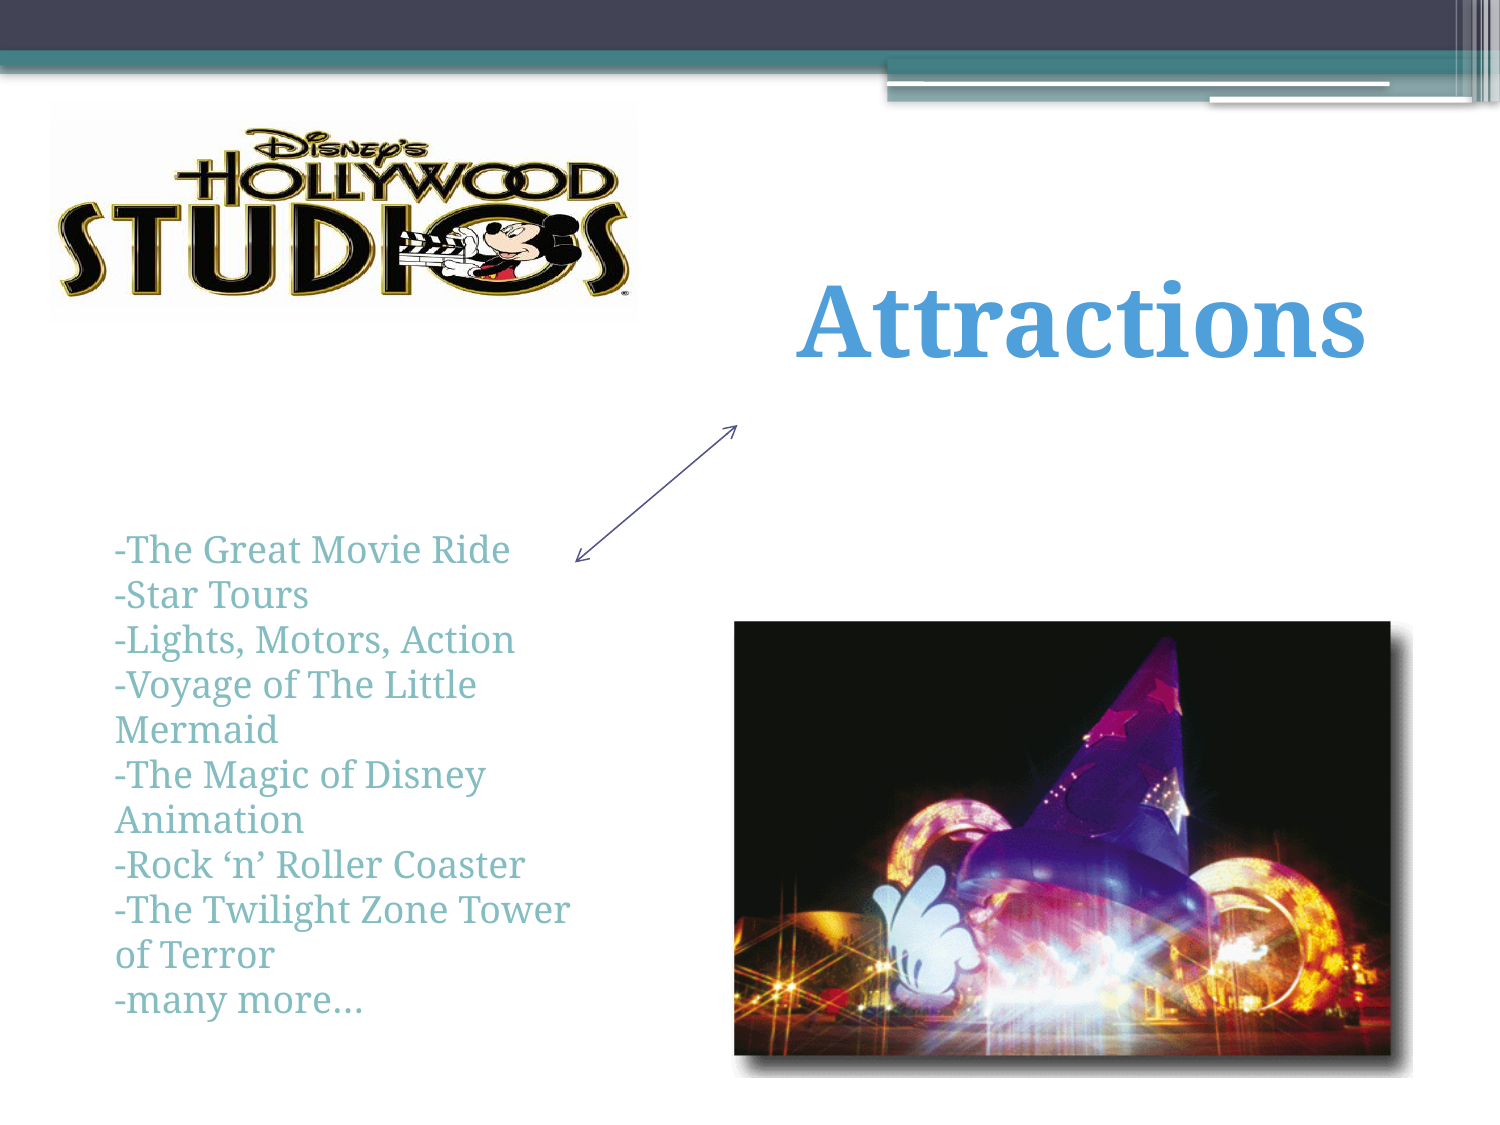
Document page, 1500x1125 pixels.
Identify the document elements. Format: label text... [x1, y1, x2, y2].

text_box Attractions [781, 249, 1384, 385]
picture [712, 599, 1413, 1078]
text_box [574, 424, 738, 563]
text_box -The Great Movie Ride -Star Tours -Lights, Motors, Action -Voyage of The Little Mermaid -The Magic of Disney Animation -Rock ‘n’ Roller Coaster -The Twilight Zone Tower of Terror -many more… [99, 519, 625, 1119]
picture [49, 99, 638, 326]
